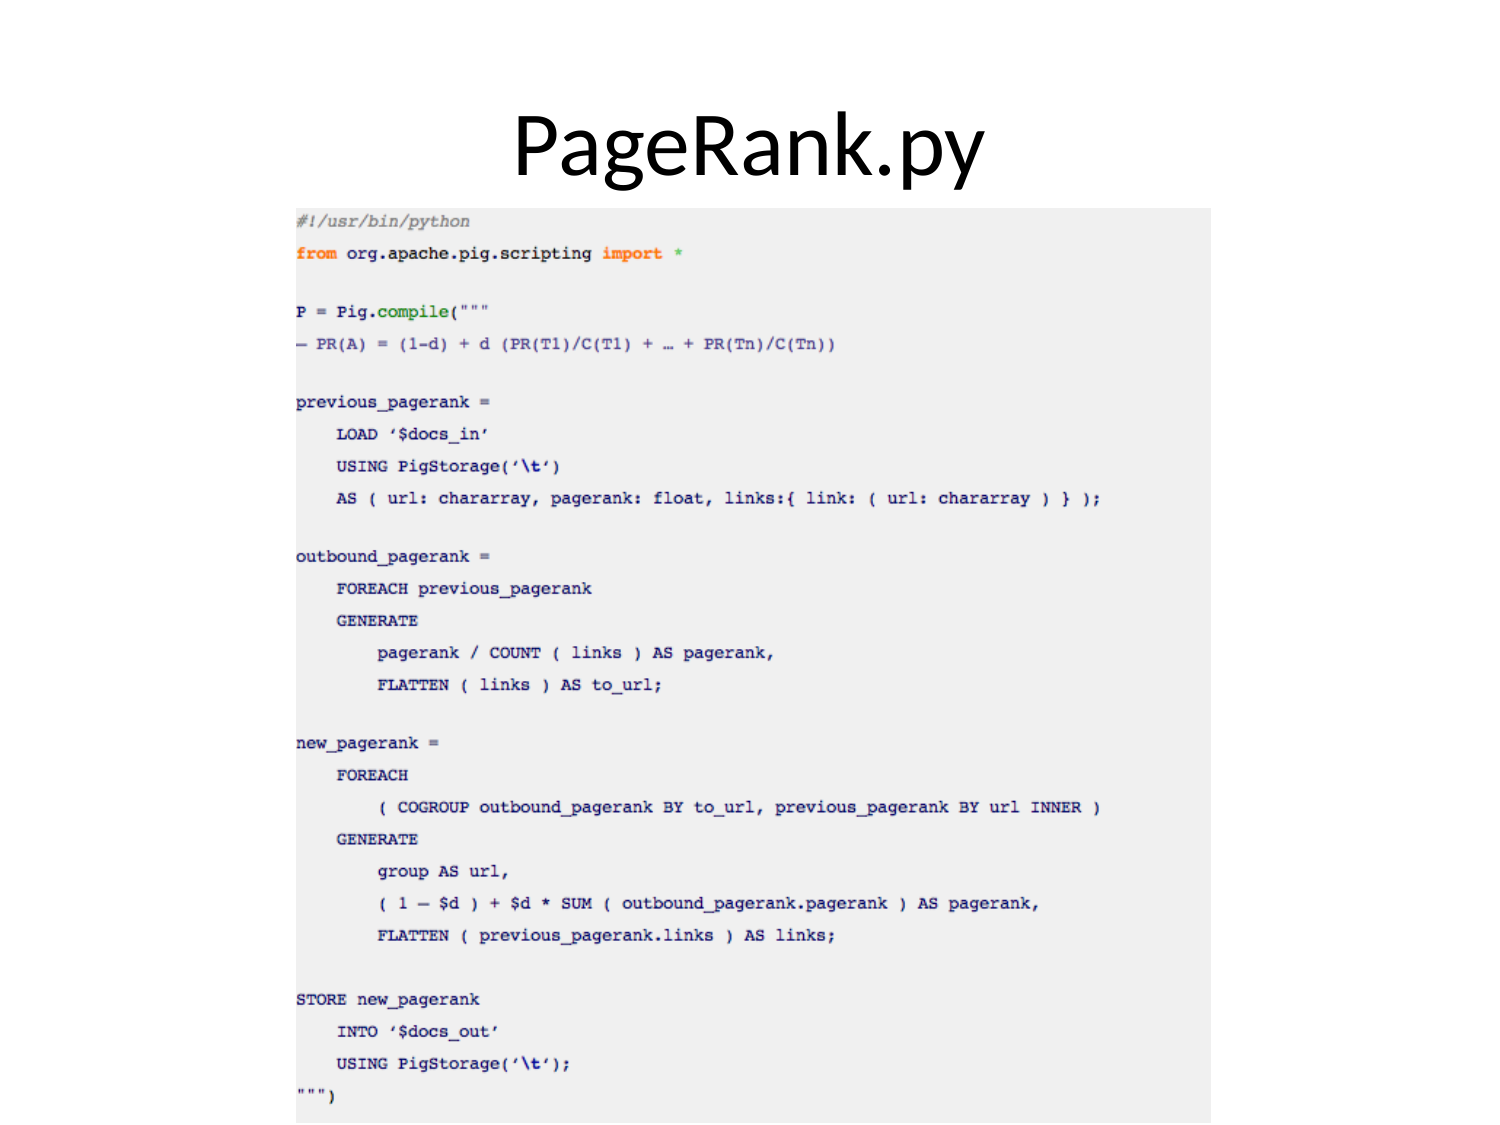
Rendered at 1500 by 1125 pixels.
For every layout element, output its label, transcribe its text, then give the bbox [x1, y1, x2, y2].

title PageRank.py [75, 45, 1425, 206]
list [0, 208, 1500, 1123]
